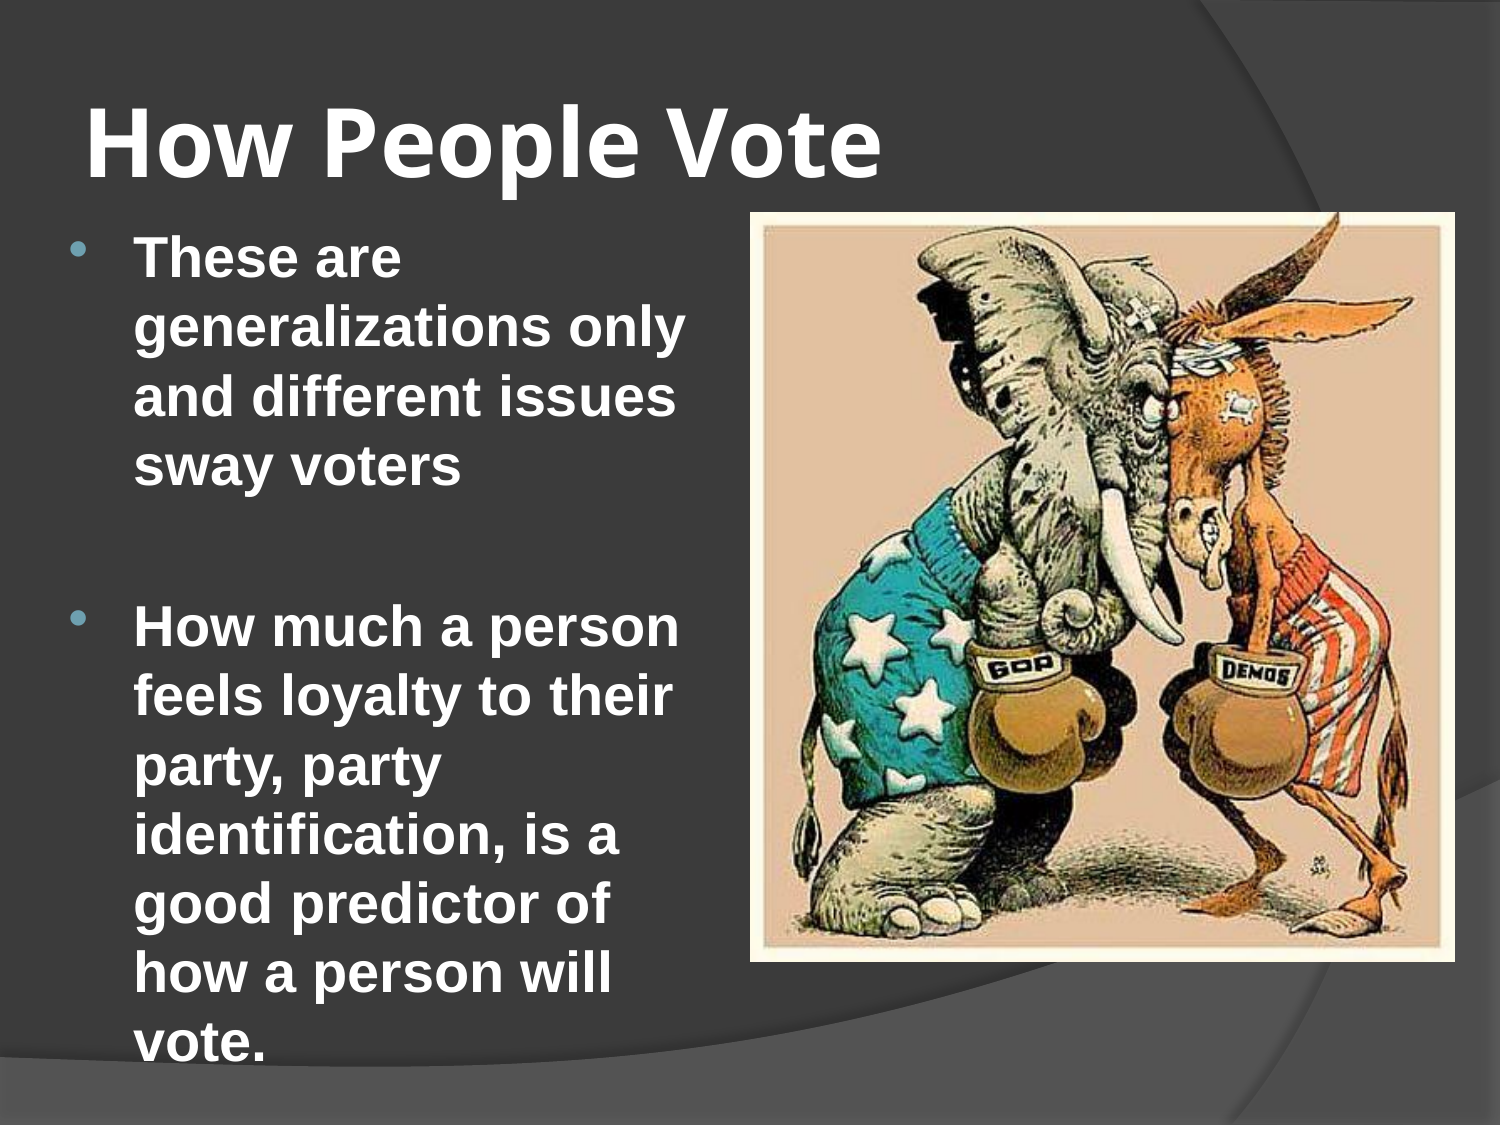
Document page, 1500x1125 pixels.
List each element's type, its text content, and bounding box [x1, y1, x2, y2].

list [749, 212, 1455, 963]
list These are generalizations only and different issues sway voters How much a person feels loyalty to their party, party identification, is a good predictor of how a person will vote. [50, 212, 738, 1088]
title How People Vote [75, 45, 1425, 233]
